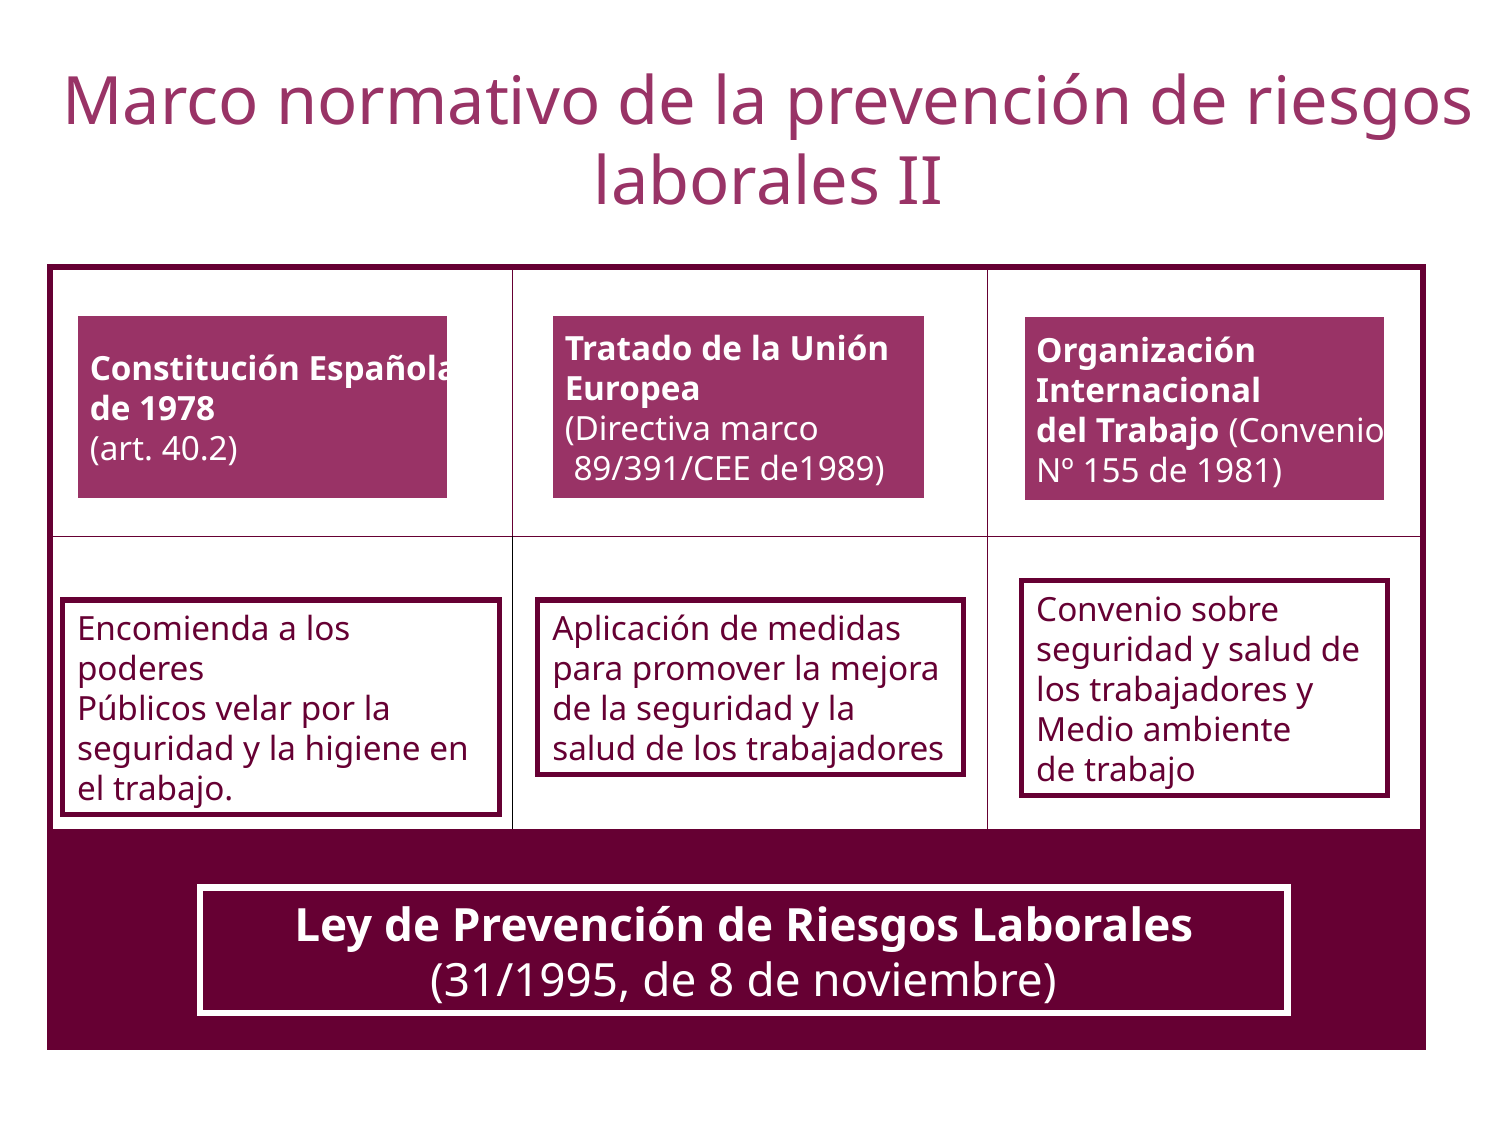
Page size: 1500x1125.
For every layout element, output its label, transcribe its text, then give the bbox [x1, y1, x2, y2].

table_header [513, 270, 987, 536]
table_header [53, 270, 512, 536]
title Marco normativo de la prevención de riesgos laborales II [37, 74, 1500, 201]
table_cell [53, 829, 1420, 1044]
text_box Tratado de la Unión Europea (Directiva marco 89/391/CEE de1989) [549, 312, 927, 502]
text_box Constitución Española de 1978 (art. 40.2) [74, 312, 450, 502]
text_box Organización Internacional del Trabajo (Convenio Nº 155 de 1981) [1021, 314, 1388, 504]
text_box Encomienda a los poderes Públicos velar por la seguridad y la higiene en el trabajo. [62, 599, 500, 815]
table_cell [513, 537, 987, 829]
text_box Aplicación de medidas para promover la mejora de la seguridad y la salud de los trabajadores [537, 599, 964, 775]
table_cell [988, 537, 1420, 829]
table_cell [53, 537, 512, 829]
table_header [988, 270, 1420, 536]
text_box Convenio sobre seguridad y salud de los trabajadores y Medio ambiente de trabajo [1021, 580, 1388, 796]
text_box Ley de Prevención de Riesgos Laborales (31/1995, de 8 de noviembre) [200, 887, 1288, 1013]
